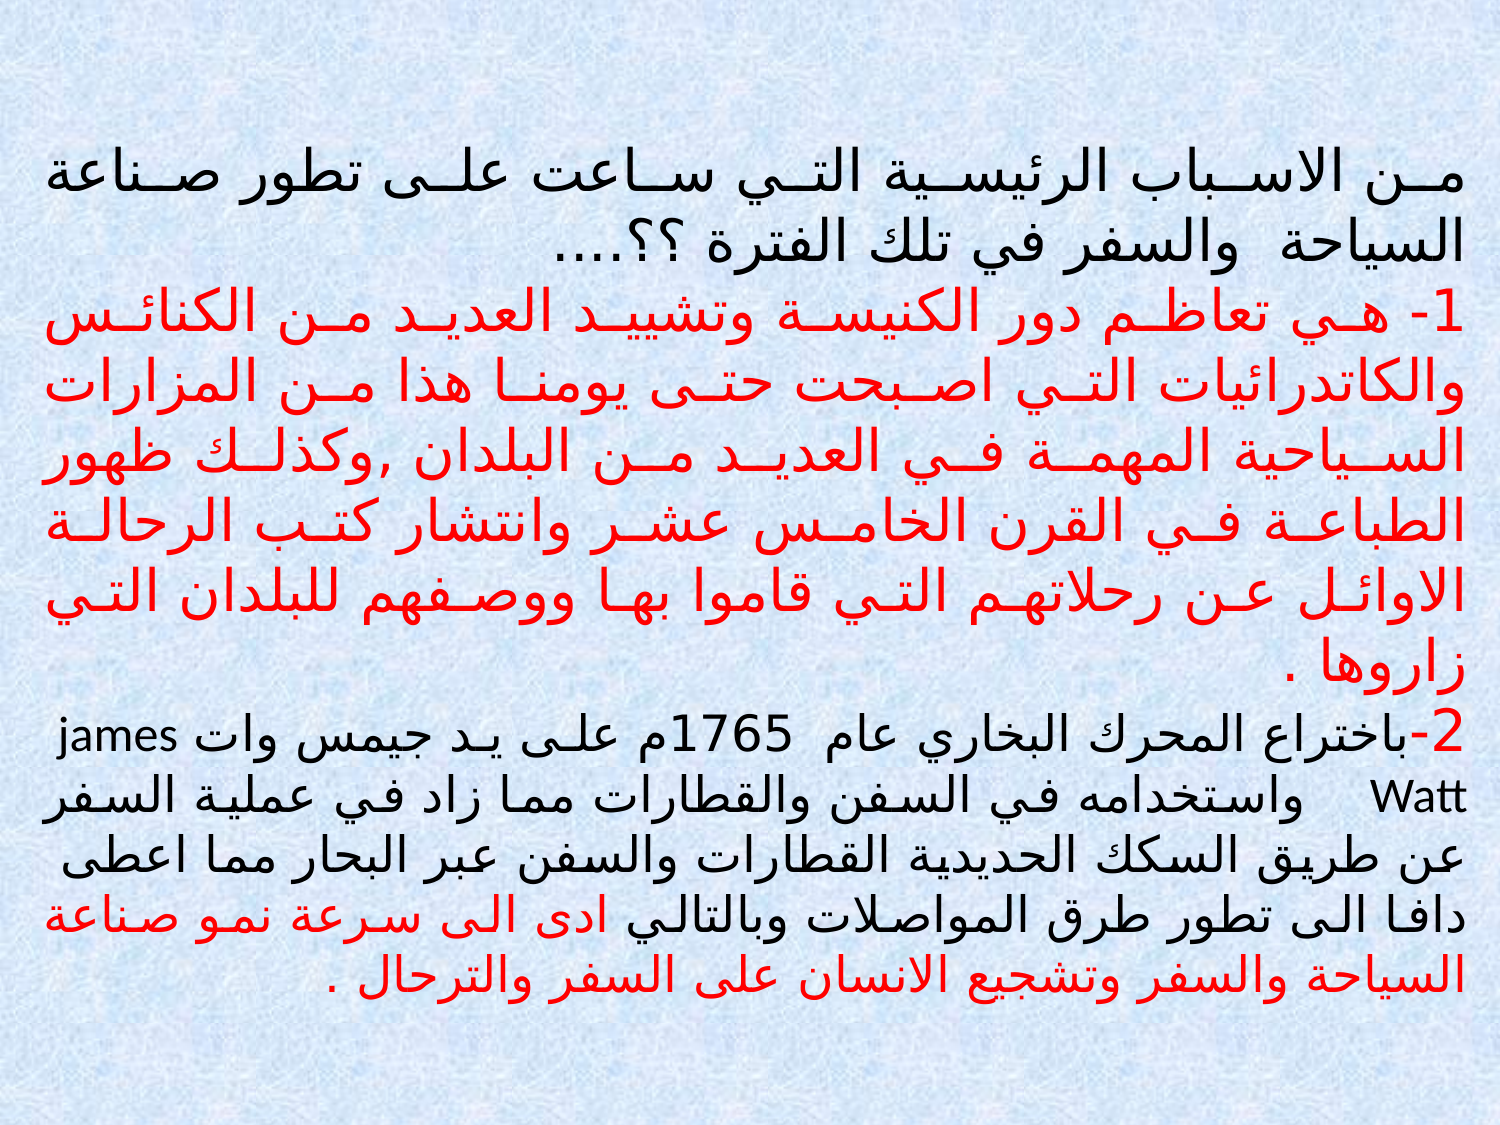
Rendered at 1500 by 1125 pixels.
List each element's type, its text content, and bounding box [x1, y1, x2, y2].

picture [0, 0, 1500, 1125]
text_box من الاسباب الرئيسية التي ساعت على تطور صناعة السياحة والسفر في تلك الفترة ؟؟.... 1- هي تعاظم دور الكنيسة وتشييد العديد من الكنائس والكاتدرائيات التي اصبحت حتى يومنا هذا من المزارات السياحية المهمة في العديد من البلدان ,وكذلك ظهور الطباعة في القرن الخامس عشر وانتشار كتب الرحالة الاوائل عن رحلاتهم التي قاموا بها ووصفهم للبلدان التي زاروها . 2-باختراع المحرك البخاري عام 1765م على يد جيمس وات james Watt واستخدامه في السفن والقطارات مما زاد في عملية السفر عن طريق السكك الحديدية القطارات والسفن عبر البحار مما اعطى دافا الى تطور طرق المواصلات وبالتالي ادى الى سرعة نمو صناعة السياحة والسفر وتشجيع الانسان على السفر والترحال . [29, 125, 1483, 1080]
